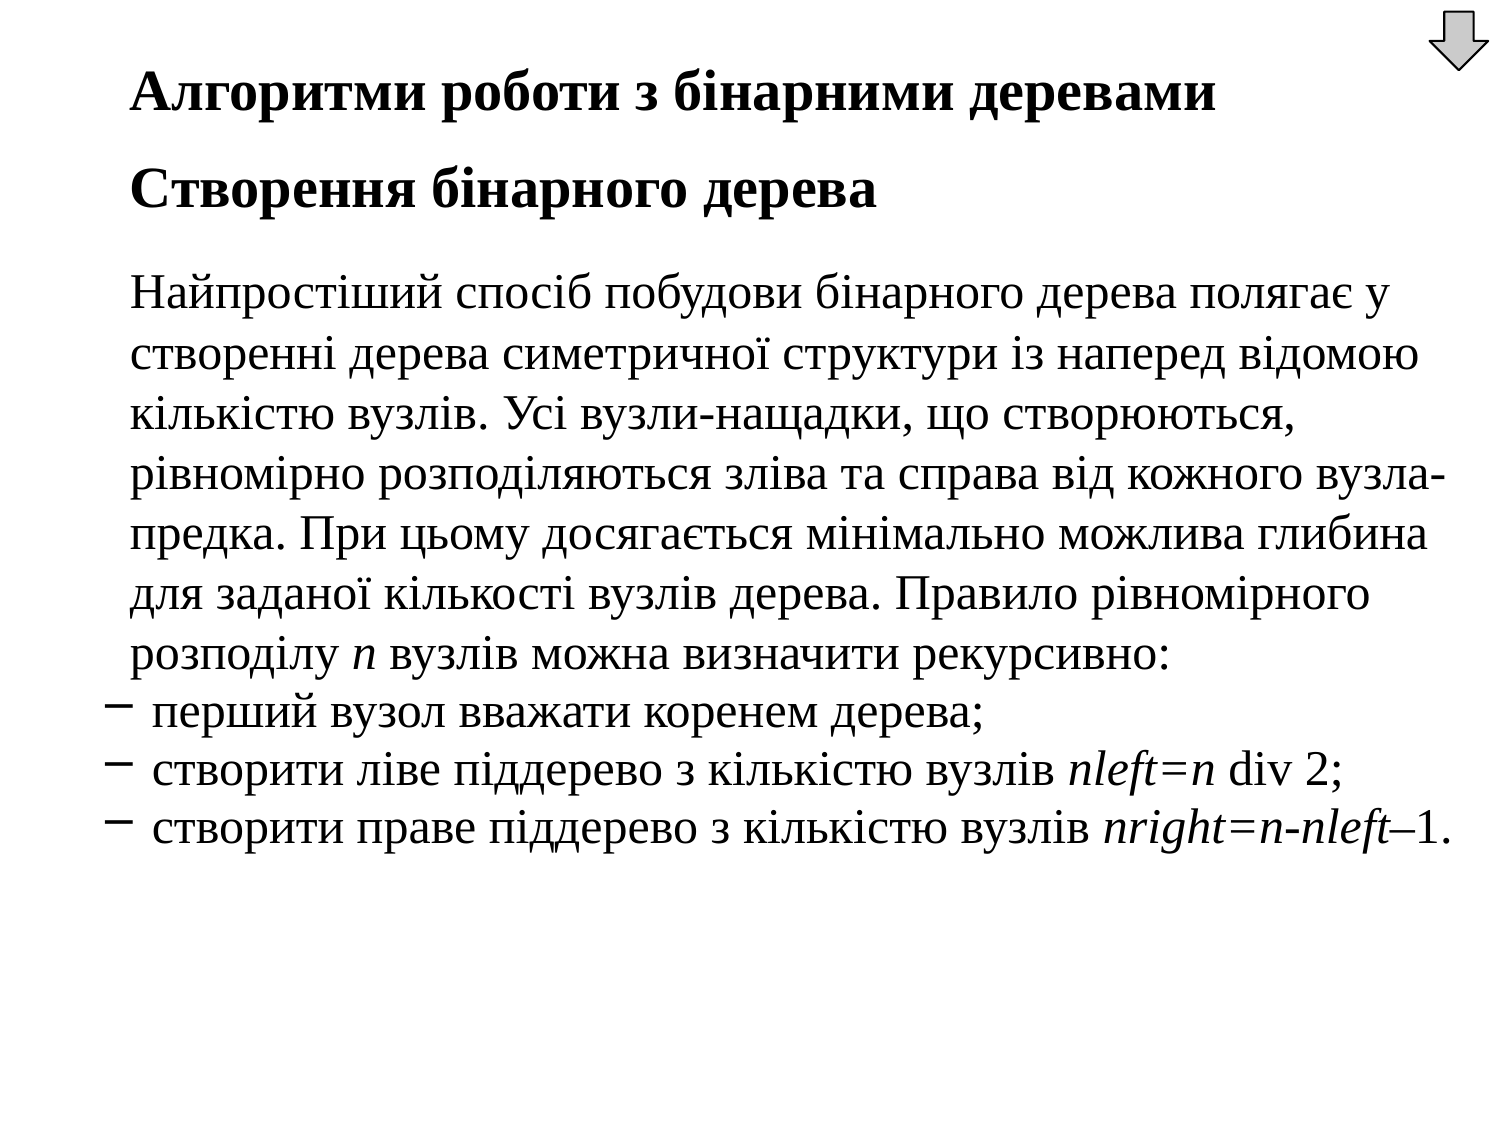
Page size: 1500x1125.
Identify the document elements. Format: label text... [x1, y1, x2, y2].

list Алгоритми роботи з бінарними деревами Створення бінарного дерева Найпростіший спосіб побудови бінарного дерева полягає у створенні дерева симетричної структури із наперед відомою кількістю вузлів. Усі вузли-нащадки, що створюються, рівномірно розподіляються зліва та справа від кожного вузла-предка. При цьому досягається мінімально можлива глибина для заданої кількості вузлів дерева. Правило рівномірного розподілу п вузлів можна визначити рекурсивно: перший вузол вважати коренем дерева; створити ліве піддерево з кількістю вузлів nleft=п div 2; створити праве піддерево з кількістю вузлів nright=п-nleft–1. [0, 58, 1500, 1125]
text_box [1429, 11, 1489, 71]
